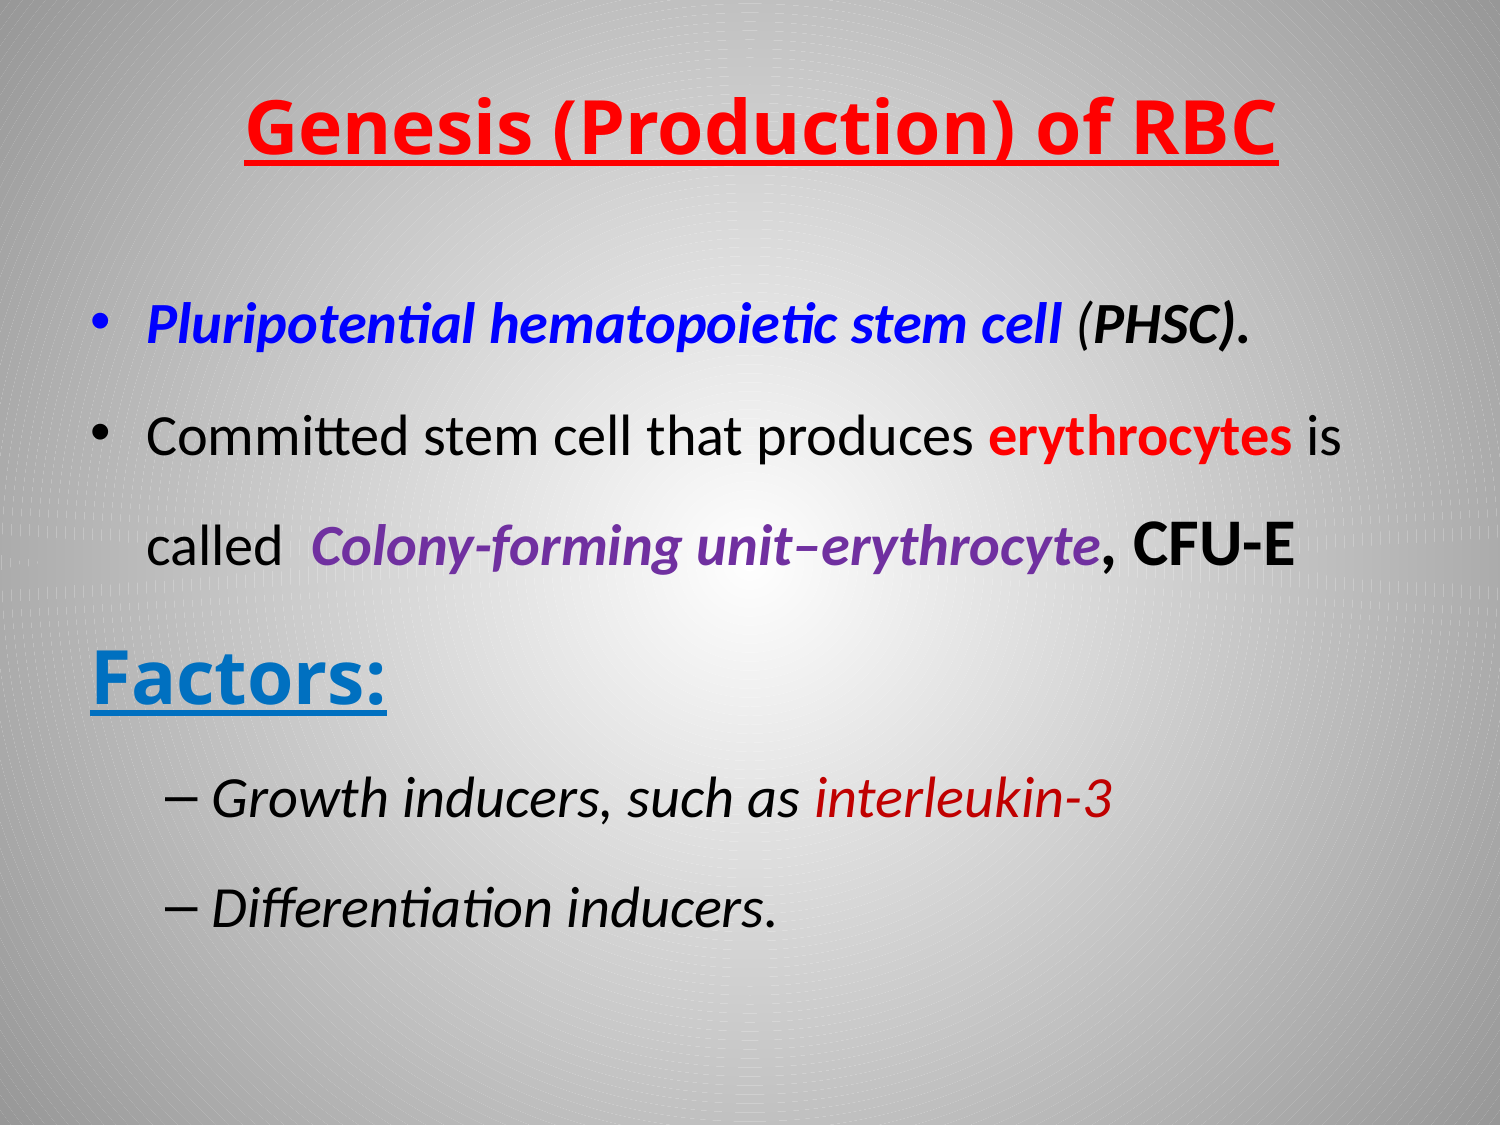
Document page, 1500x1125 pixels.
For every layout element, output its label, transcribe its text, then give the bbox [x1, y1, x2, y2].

list Pluripotential hematopoietic stem cell (PHSC). Committed stem cell that produces erythrocytes is called Colony-forming unit–erythrocyte, CFU-E Factors: Growth inducers, such as interleukin-3 Differentiation inducers. [75, 249, 1500, 1125]
title Genesis (Production) of RBC [123, 30, 1399, 219]
